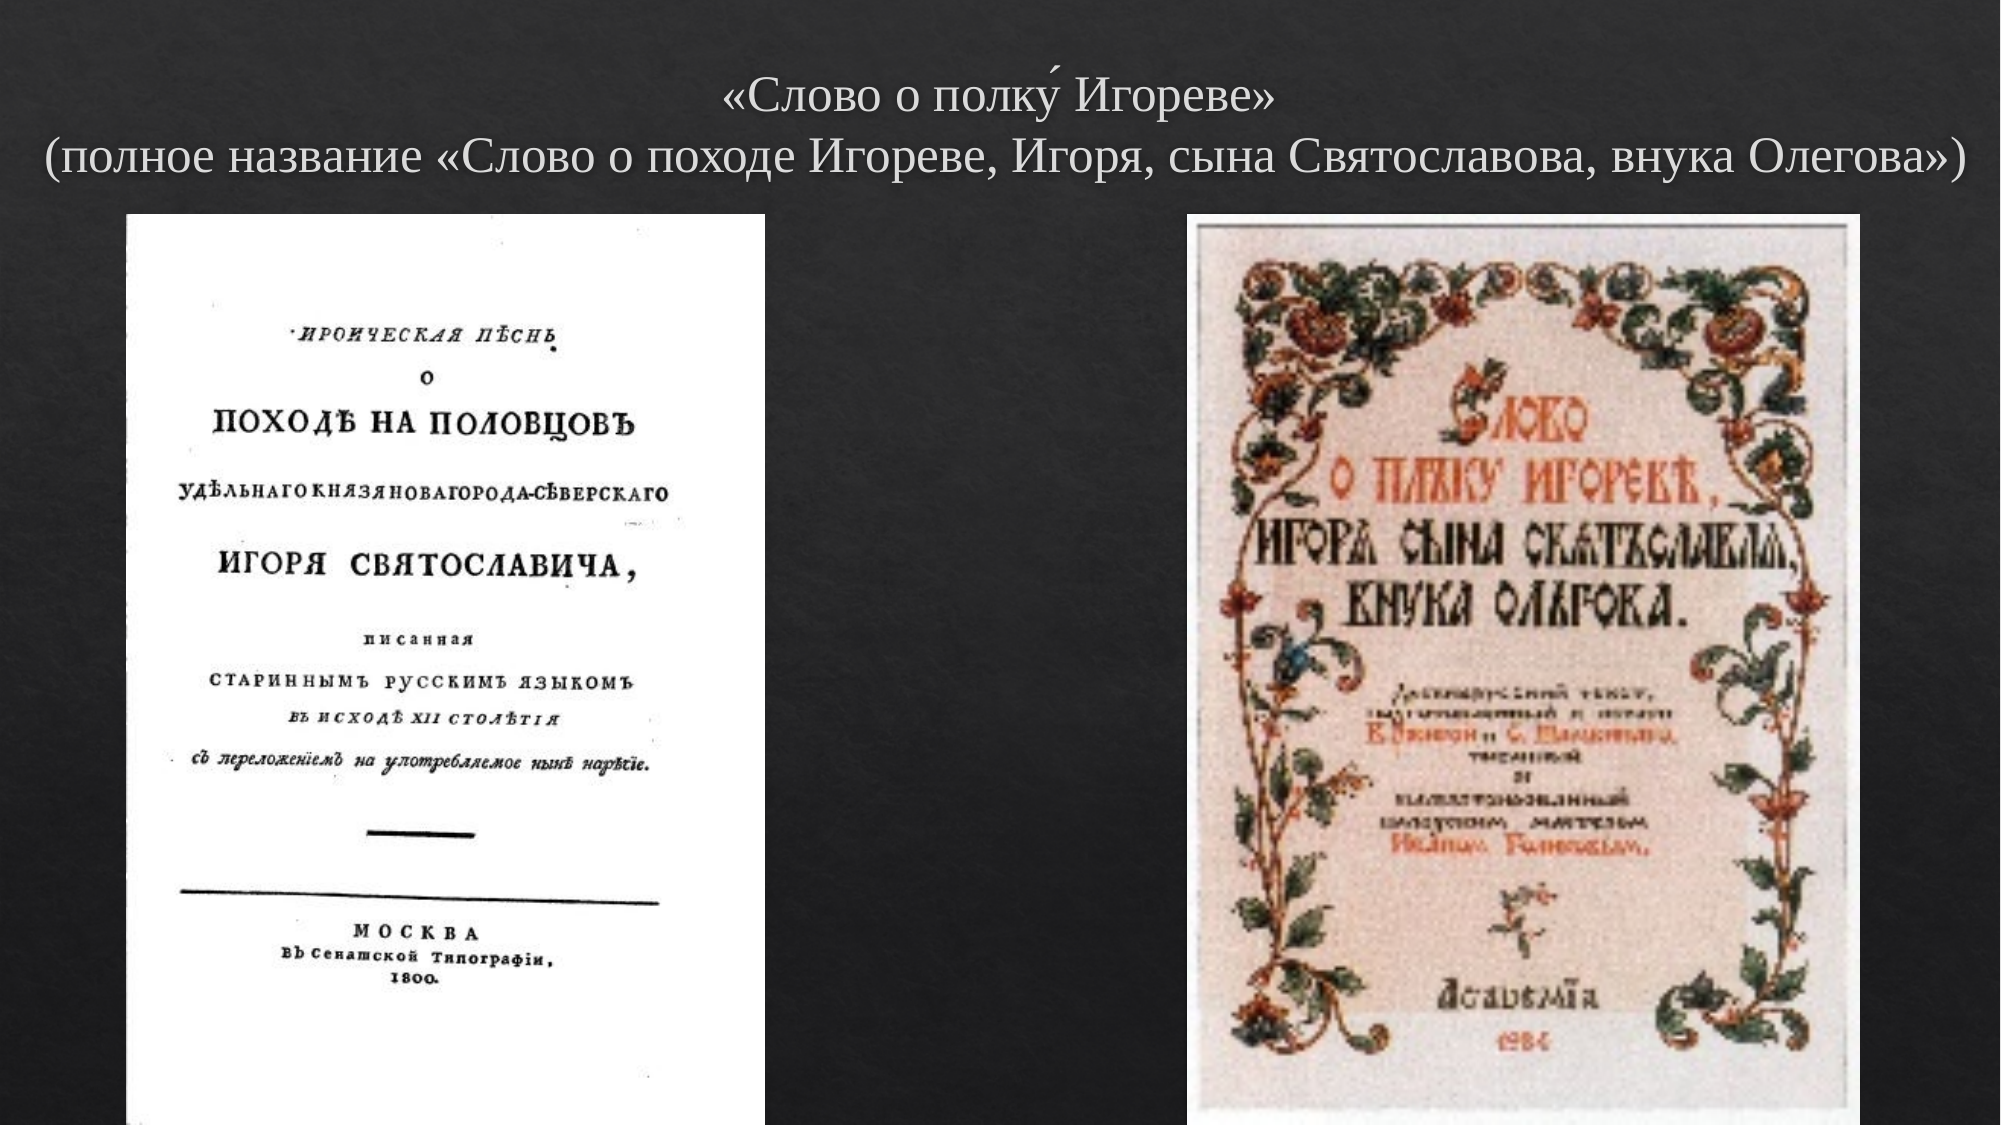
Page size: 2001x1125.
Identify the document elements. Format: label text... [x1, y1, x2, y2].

title «Слово о полку́ Игореве» (полное название «Слово о походе Игореве, Игоря, сына Святославова, внука Олегова») [0, 46, 2000, 198]
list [1187, 214, 1860, 1125]
picture [125, 214, 765, 1125]
